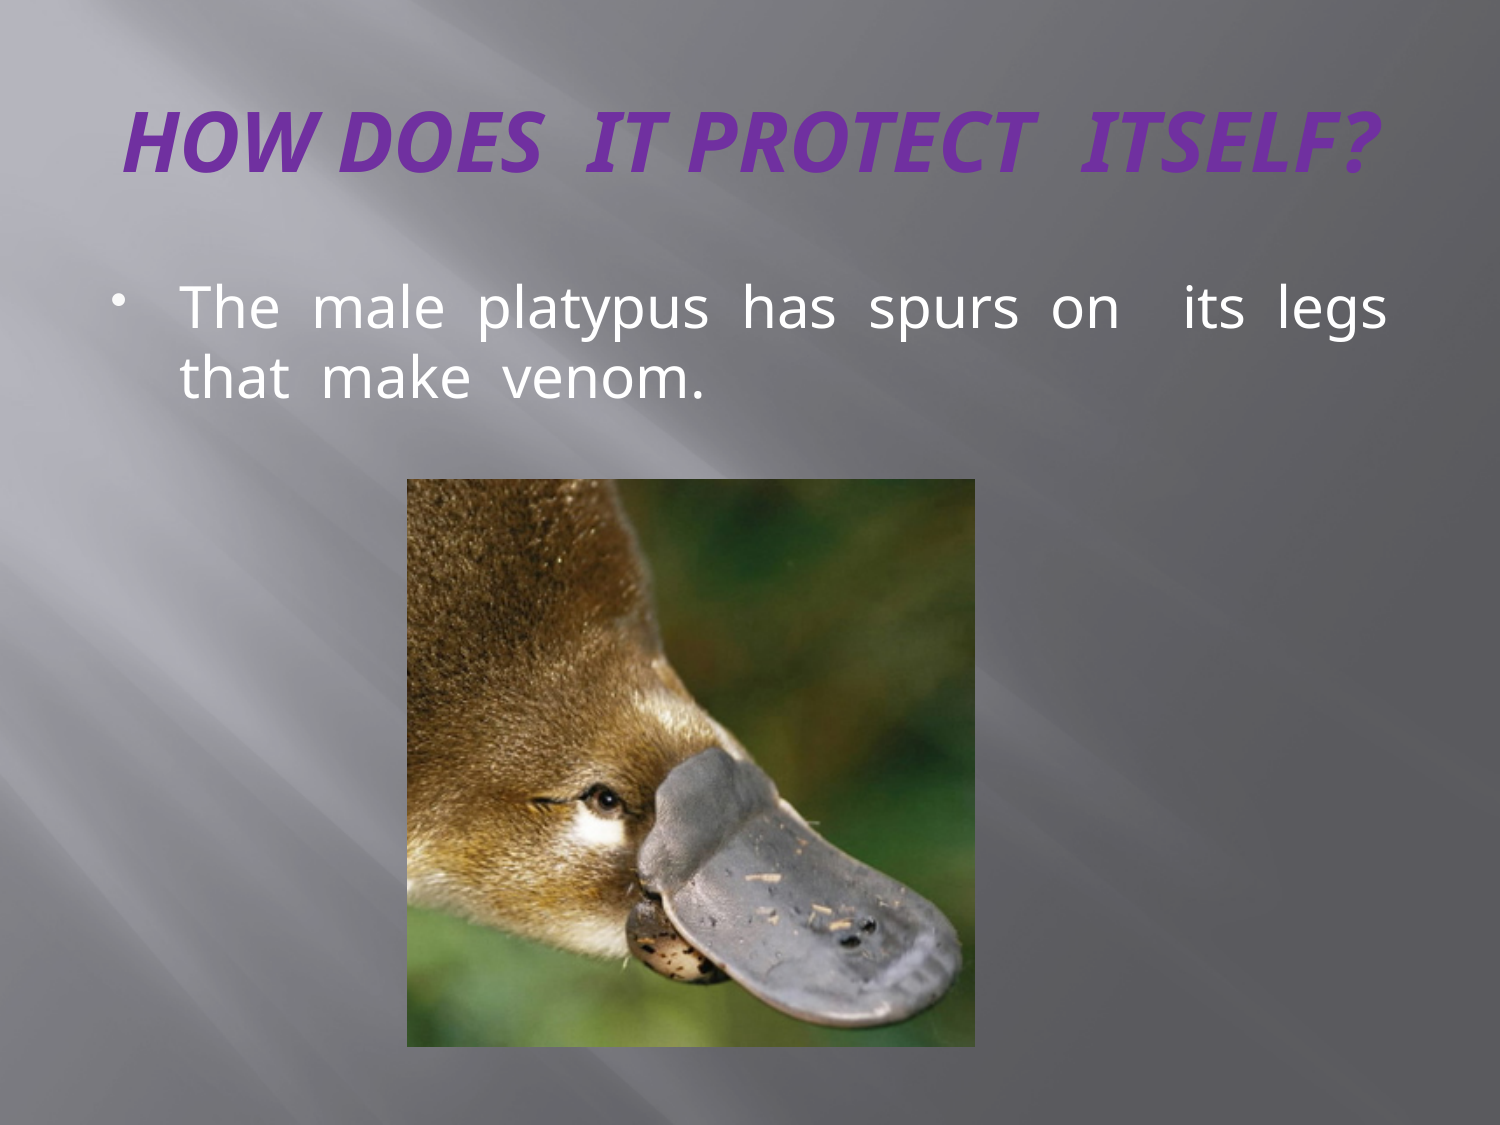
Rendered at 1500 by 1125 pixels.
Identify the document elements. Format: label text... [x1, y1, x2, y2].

picture [407, 479, 975, 1047]
list The male platypus has spurs on its legs that make venom. [75, 262, 1425, 1035]
title HOW DOES IT PROTECT ITSELF? [75, 45, 1425, 233]
